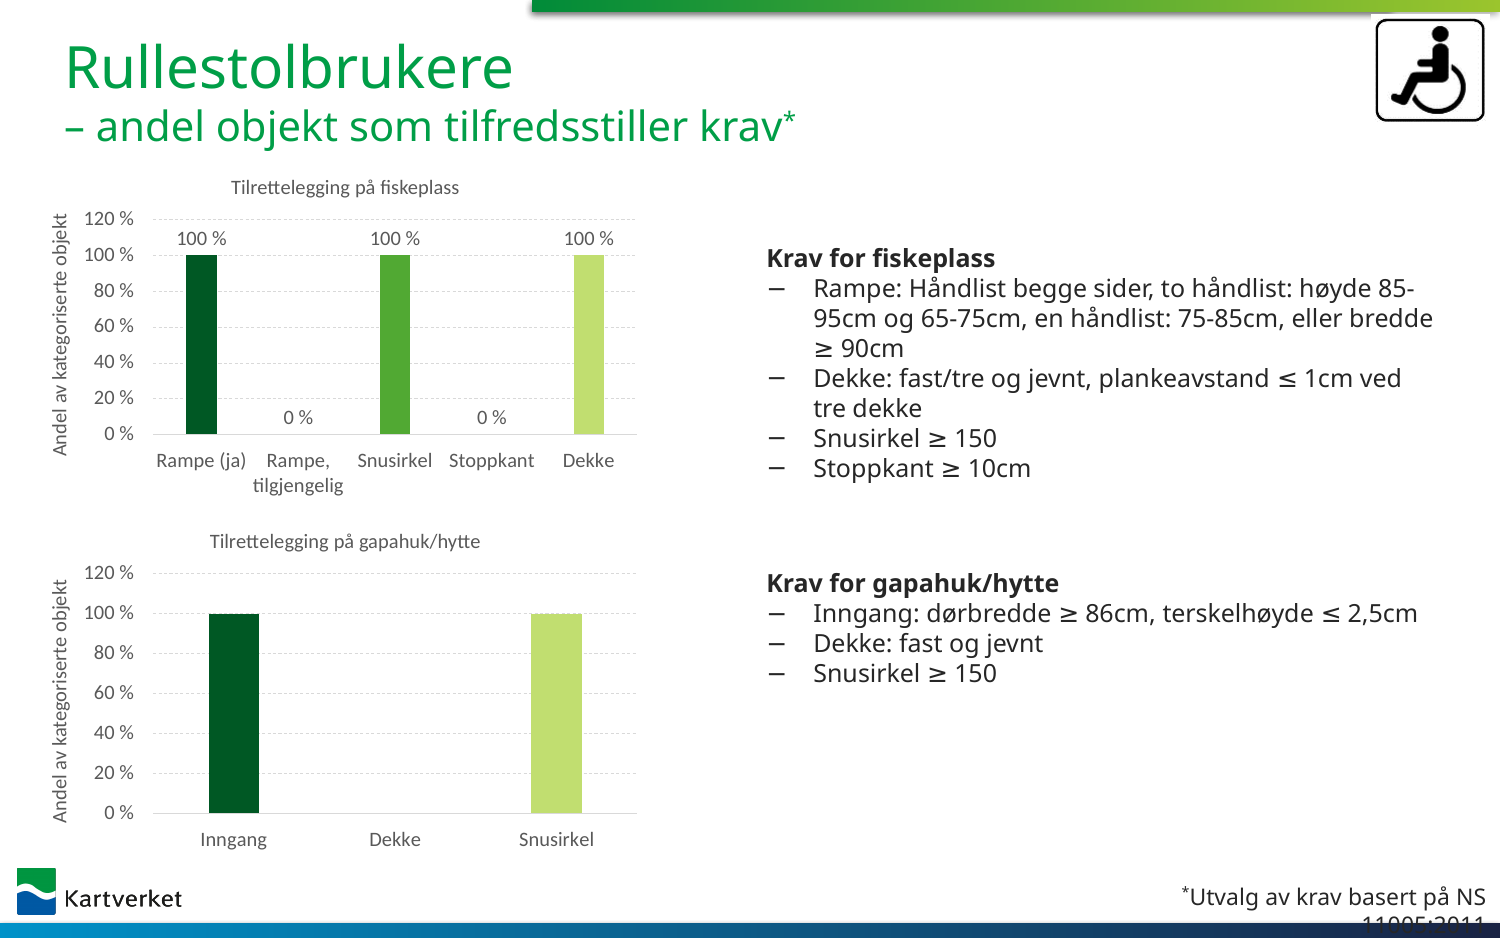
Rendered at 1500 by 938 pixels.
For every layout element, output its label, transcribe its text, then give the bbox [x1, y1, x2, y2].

picture [41, 166, 650, 505]
picture [1371, 13, 1491, 127]
picture [41, 520, 650, 859]
text_box Rullestolbrukere – andel objekt som tilfredsstiller krav* [49, 29, 1431, 158]
text_box Krav for gapahuk/hytte Inngang: dørbredde ≥ 86cm, terskelhøyde ≤ 2,5cm Dekke: fast og jevnt Snusirkel ≥ 150 [751, 560, 1452, 695]
text_box *Utvalg av krav basert på NS 11005:2011 [1068, 873, 1500, 938]
text_box Krav for fiskeplass Rampe: Håndlist begge sider, to håndlist: høyde 85-95cm og 65-75cm, en håndlist: 75-85cm, eller bredde ≥ 90cm Dekke: fast/tre og jevnt, plankeavstand ≤ 1cm ved tre dekke Snusirkel ≥ 150 Stoppkant ≥ 10cm [751, 235, 1452, 490]
